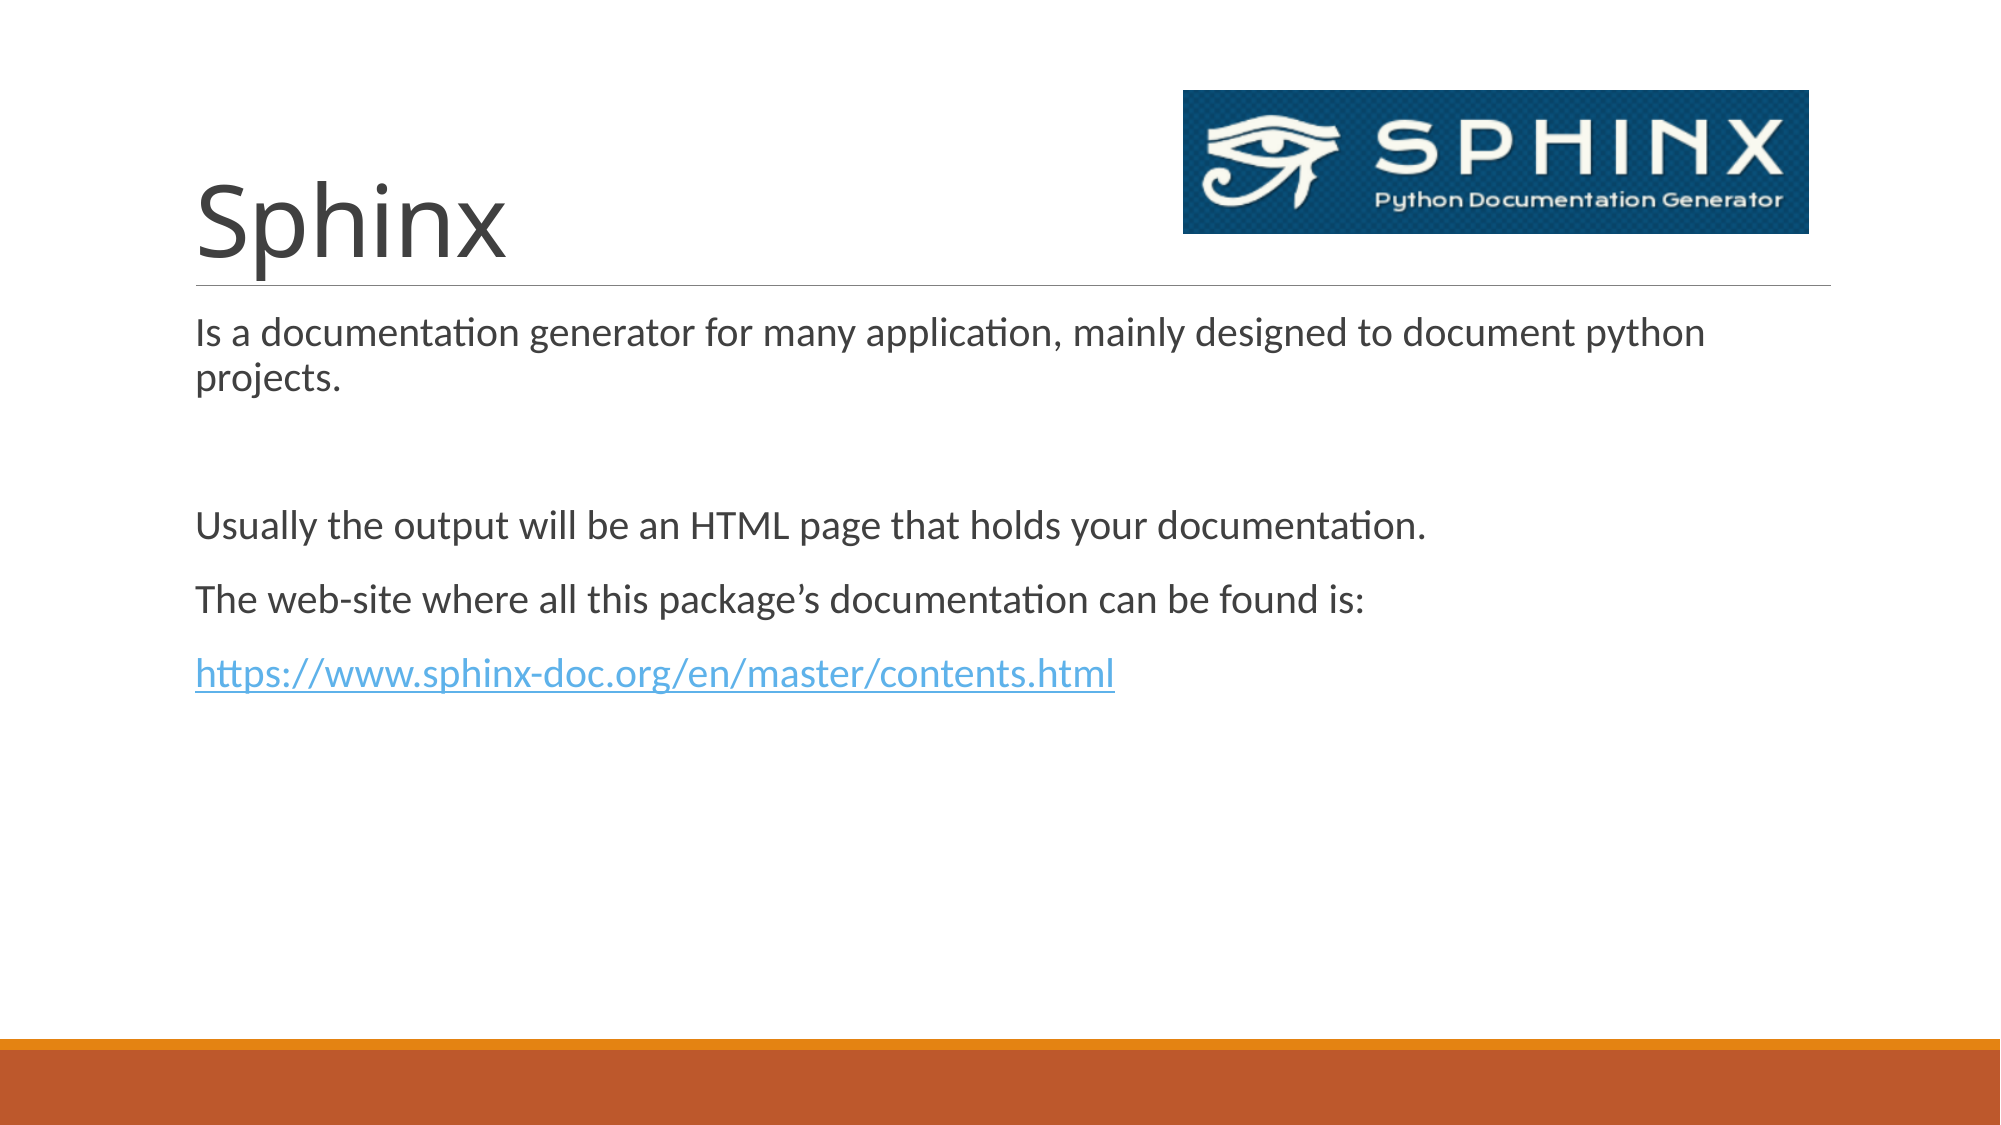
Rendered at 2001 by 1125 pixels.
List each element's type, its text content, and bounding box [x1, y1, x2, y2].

list Is a documentation generator for many application, mainly designed to document python projects. Usually the output will be an HTML page that holds your documentation. The web-site where all this package’s documentation can be found is: https://www.sphinx-doc.org/en/master/contents.html [180, 302, 1830, 963]
title Sphinx [180, 47, 1830, 285]
picture [1182, 89, 1809, 235]
